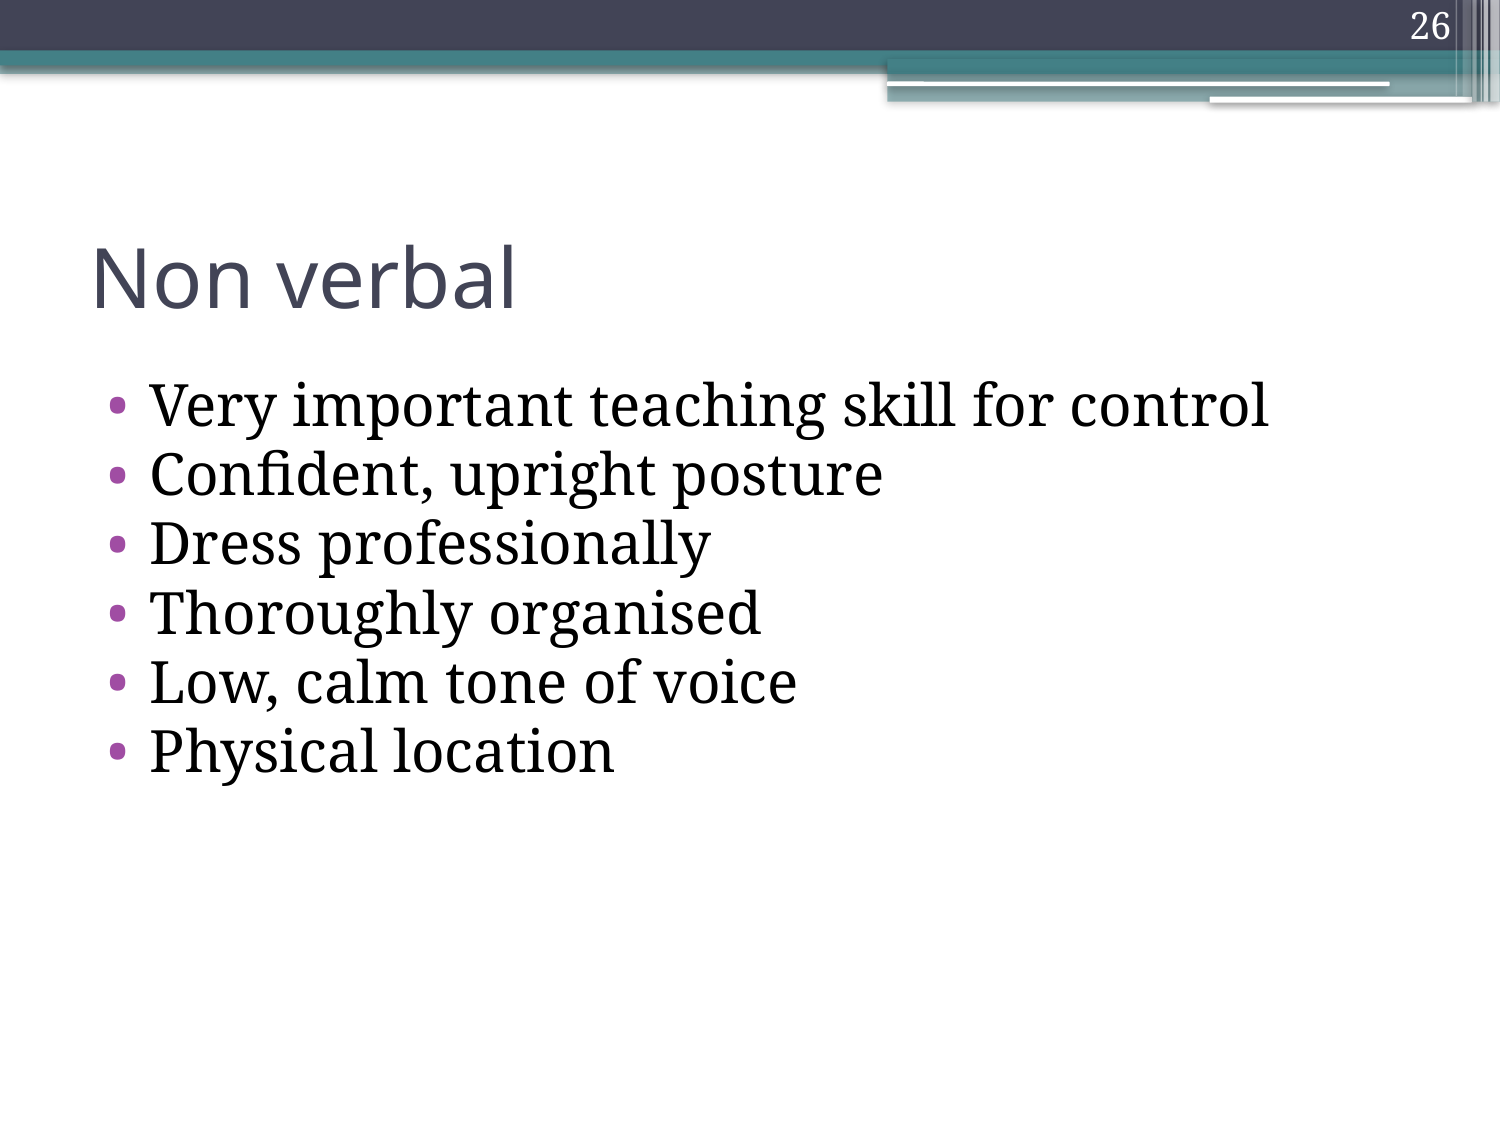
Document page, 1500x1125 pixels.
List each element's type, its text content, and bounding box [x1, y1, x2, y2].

title Non verbal [75, 187, 1425, 363]
list Very important teaching skill for control Confident, upright posture Dress professionally Thoroughly organised Low, calm tone of voice Physical location [75, 368, 1425, 1079]
slide_number 26 [1341, 0, 1466, 61]
